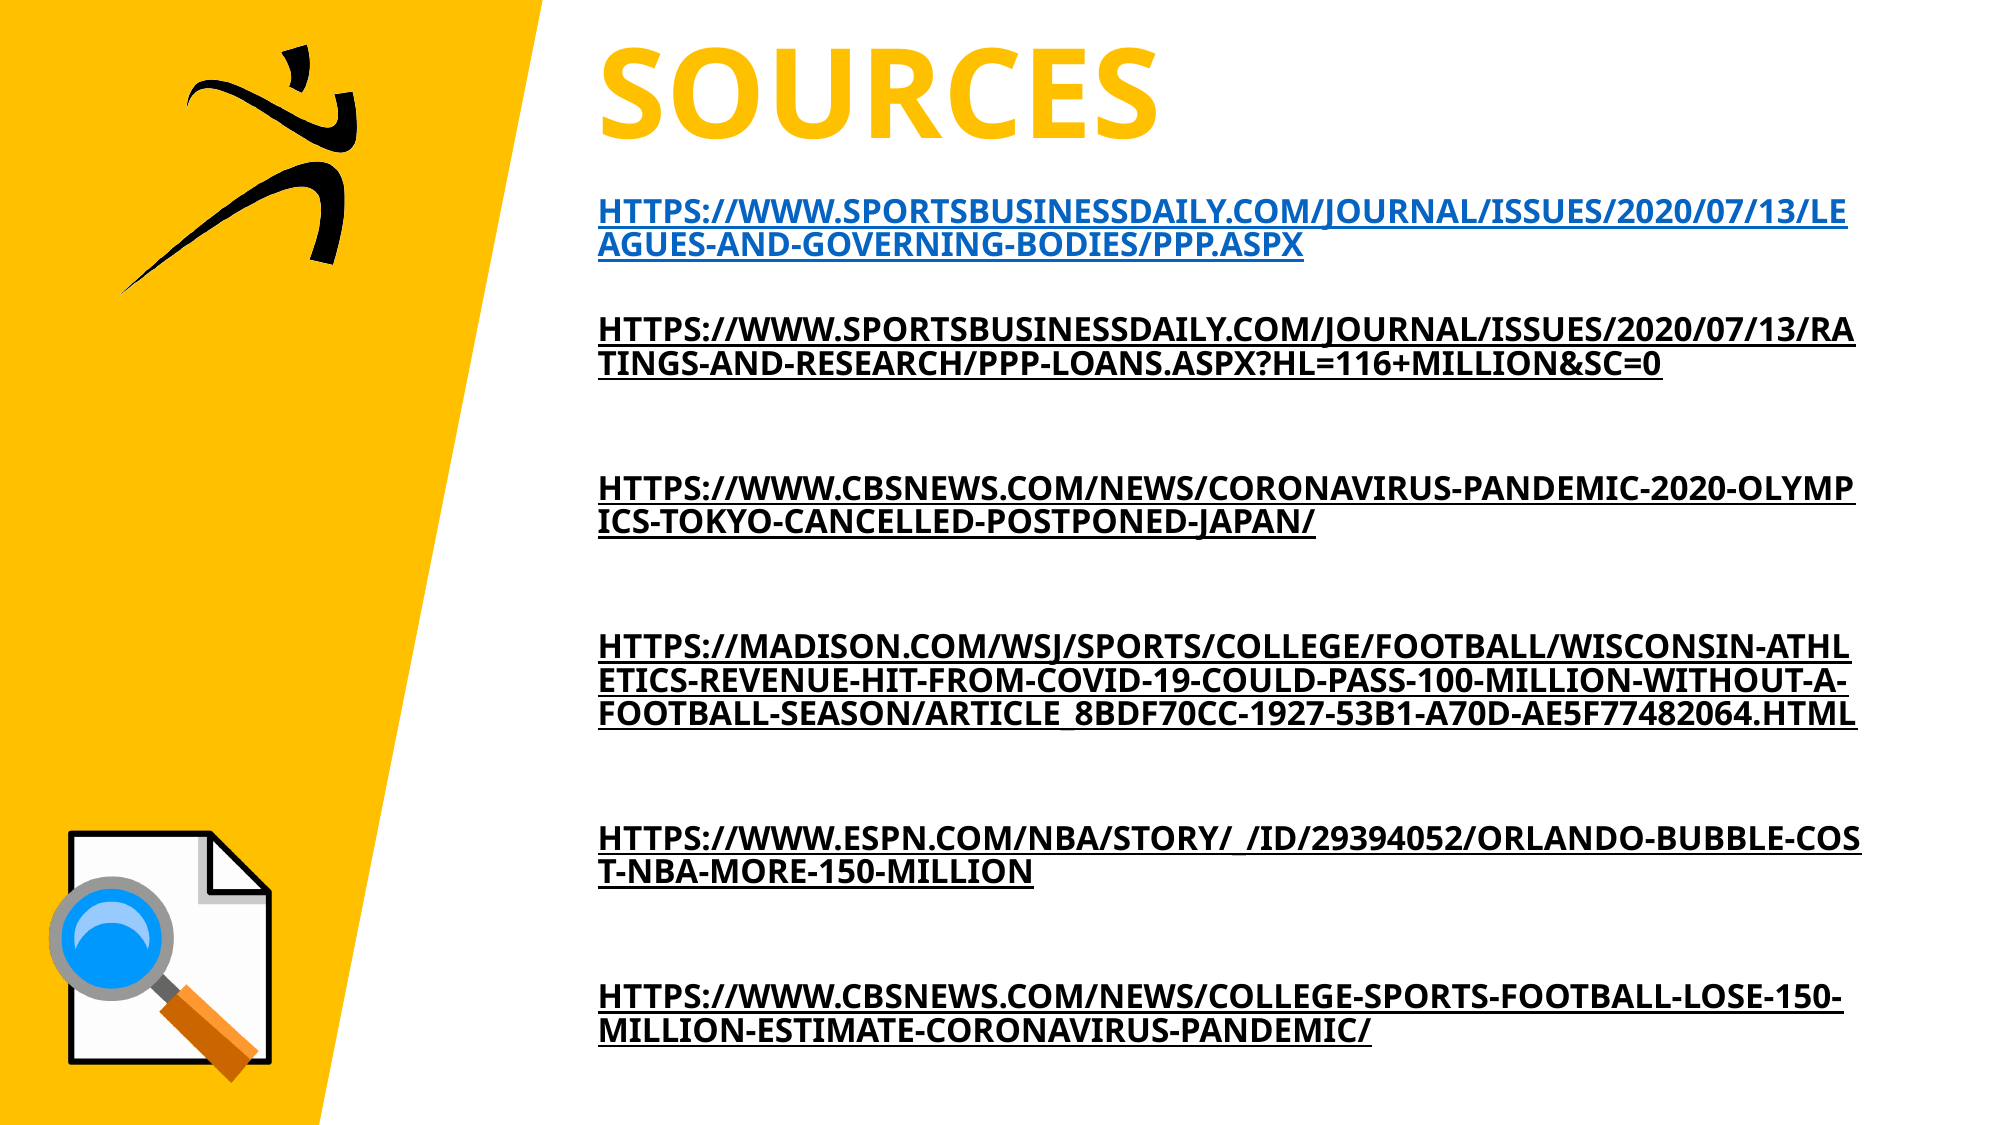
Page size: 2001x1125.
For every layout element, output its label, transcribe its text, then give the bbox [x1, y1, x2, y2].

text_box [0, 0, 542, 1125]
text_box sources [583, 20, 1957, 138]
text_box https://www.sportsbusinessdaily.com/Journal/Issues/2020/07/13/Leagues-and-Governing-Bodies/PPP.aspx https://www.sportsbusinessdaily.com/Journal/Issues/2020/07/13/Ratings-and-Research/PPP-loans.aspx?hl=116+million&sc=0 https://www.cbsnews.com/news/coronavirus-pandemic-2020-olympics-tokyo-cancelled-postponed-japan/ https://madison.com/wsj/sports/college/football/wisconsin-athletics-revenue-hit-from-covid-19-could-pass-100-million-without-a-football-season/article_8bdf70cc-1927-53b1-a70d-ae5f77482064.html https://www.espn.com/nba/story/_/id/29394052/orlando-bubble-cost-nba-more-150-million https://www.cbsnews.com/news/college-sports-football-lose-150-million-estimate-coronavirus-pandemic/ https://www.espn.com/college-sports/story/_/id/29198526/college-football-return-key-athletic-departments-deal-financial-wreckage-due-coronavirus-pandemic [582, 182, 1881, 482]
picture [48, 830, 272, 1083]
picture [119, 44, 357, 295]
text_box [319, 0, 1216, 1125]
